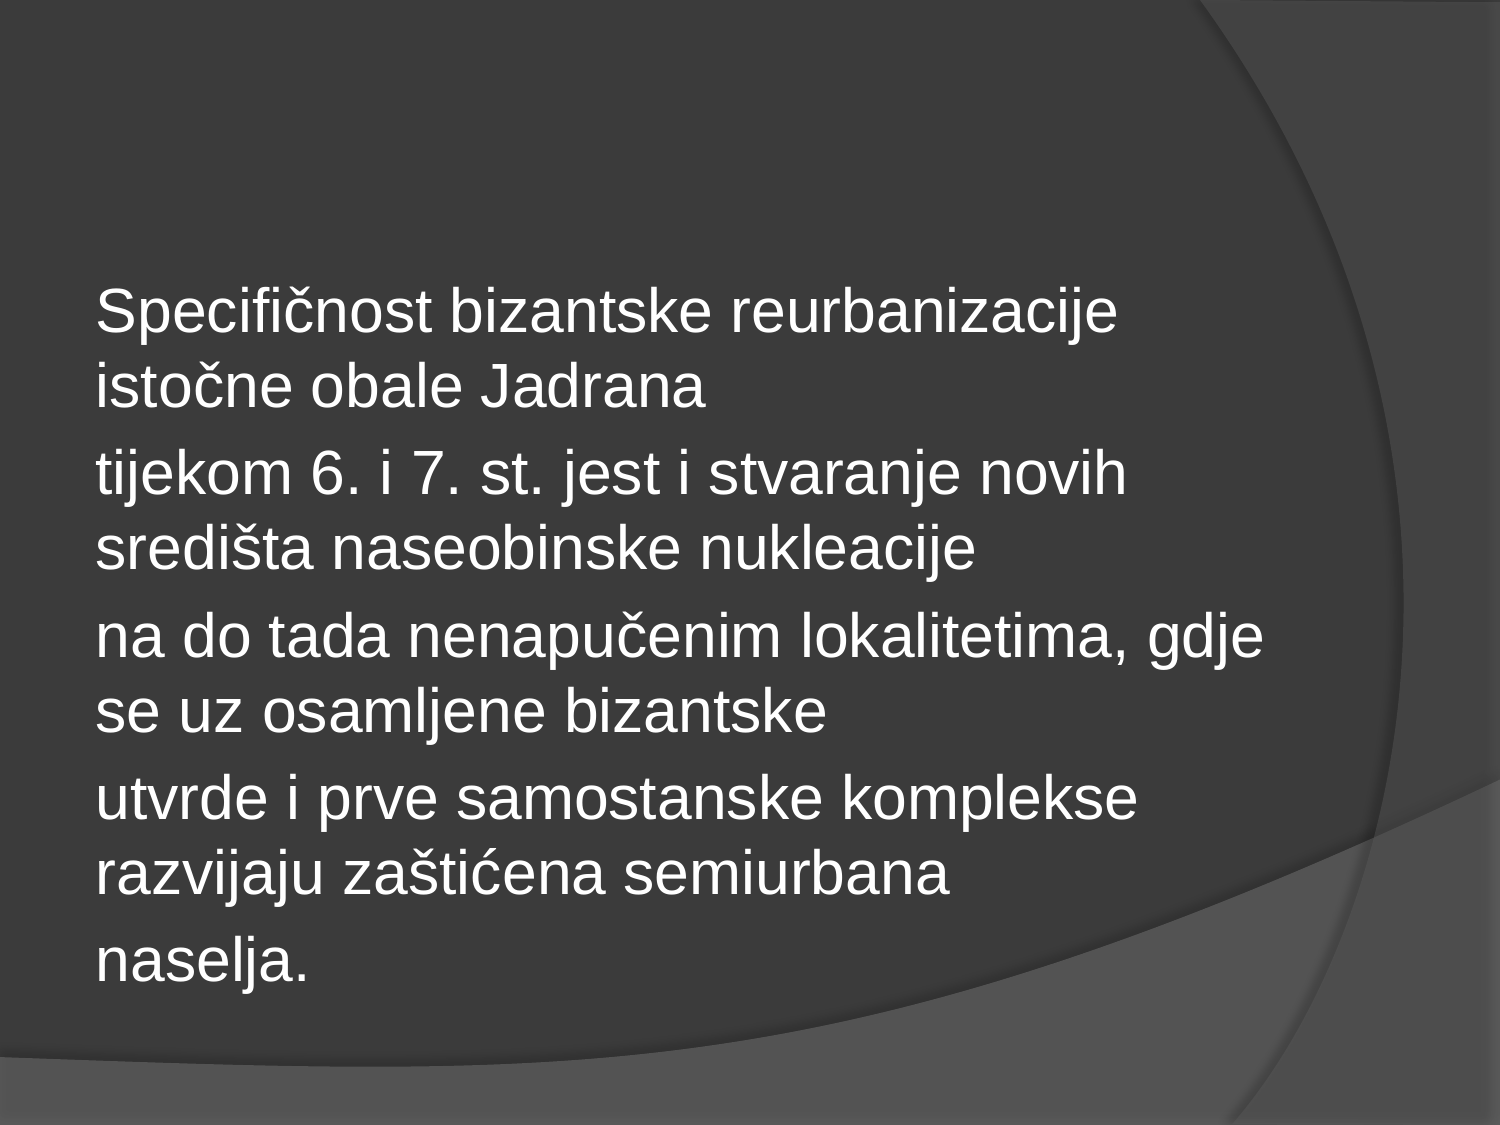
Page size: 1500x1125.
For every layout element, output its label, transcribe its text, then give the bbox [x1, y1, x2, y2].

list Specifičnost bizantske reurbanizacije istočne obale Jadrana tijekom 6. i 7. st. jest i stvaranje novih središta naseobinske nukleacije na do tada nenapučenim lokalitetima, gdje se uz osamljene bizantske utvrde i prve samostanske komplekse razvijaju zaštićena semiurbana naselja. [75, 262, 1300, 1005]
